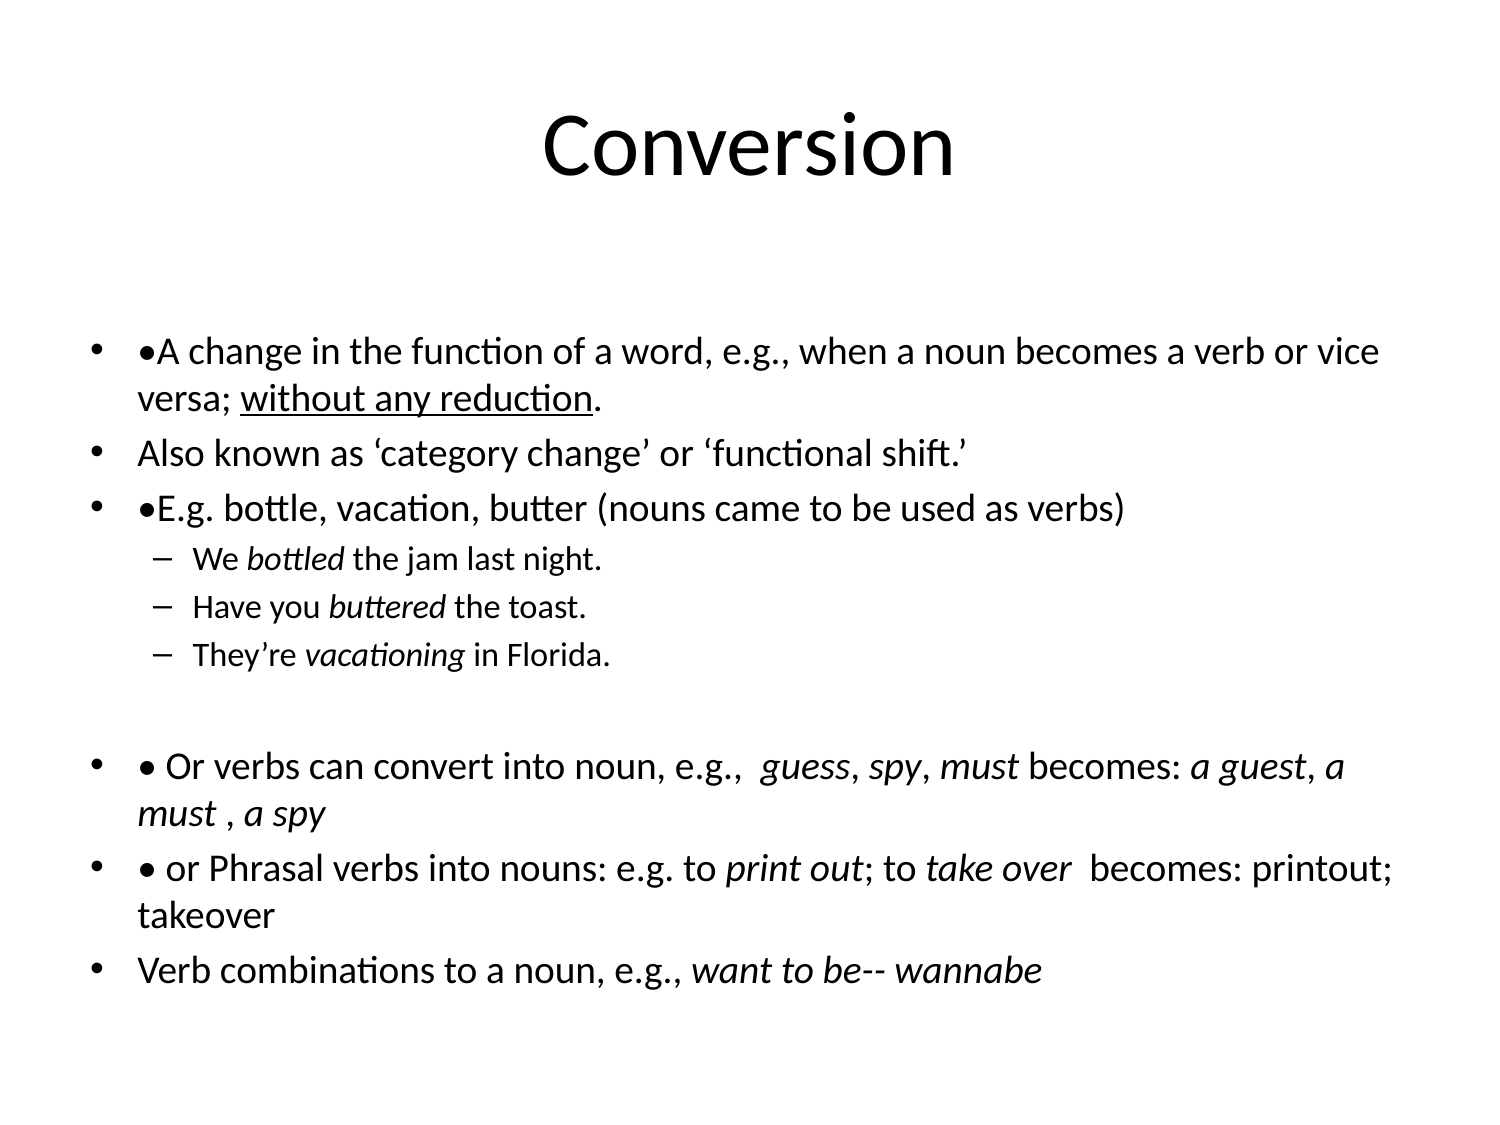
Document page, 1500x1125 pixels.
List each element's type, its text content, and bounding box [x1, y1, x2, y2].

list •A change in the function of a word, e.g., when a noun becomes a verb or vice versa; without any reduction. Also known as ‘category change’ or ‘functional shift.’ •E.g. bottle, vacation, butter (nouns came to be used as verbs) We bottled the jam last night. Have you buttered the toast. They’re vacationing in Florida. • Or verbs can convert into noun, e.g., guess, spy, must becomes: a guest, a must , a spy • or Phrasal verbs into nouns: e.g. to print out; to take over becomes: printout; takeover Verb combinations to a noun, e.g., want to be-- wannabe [75, 262, 1425, 1005]
title Conversion [75, 45, 1425, 233]
